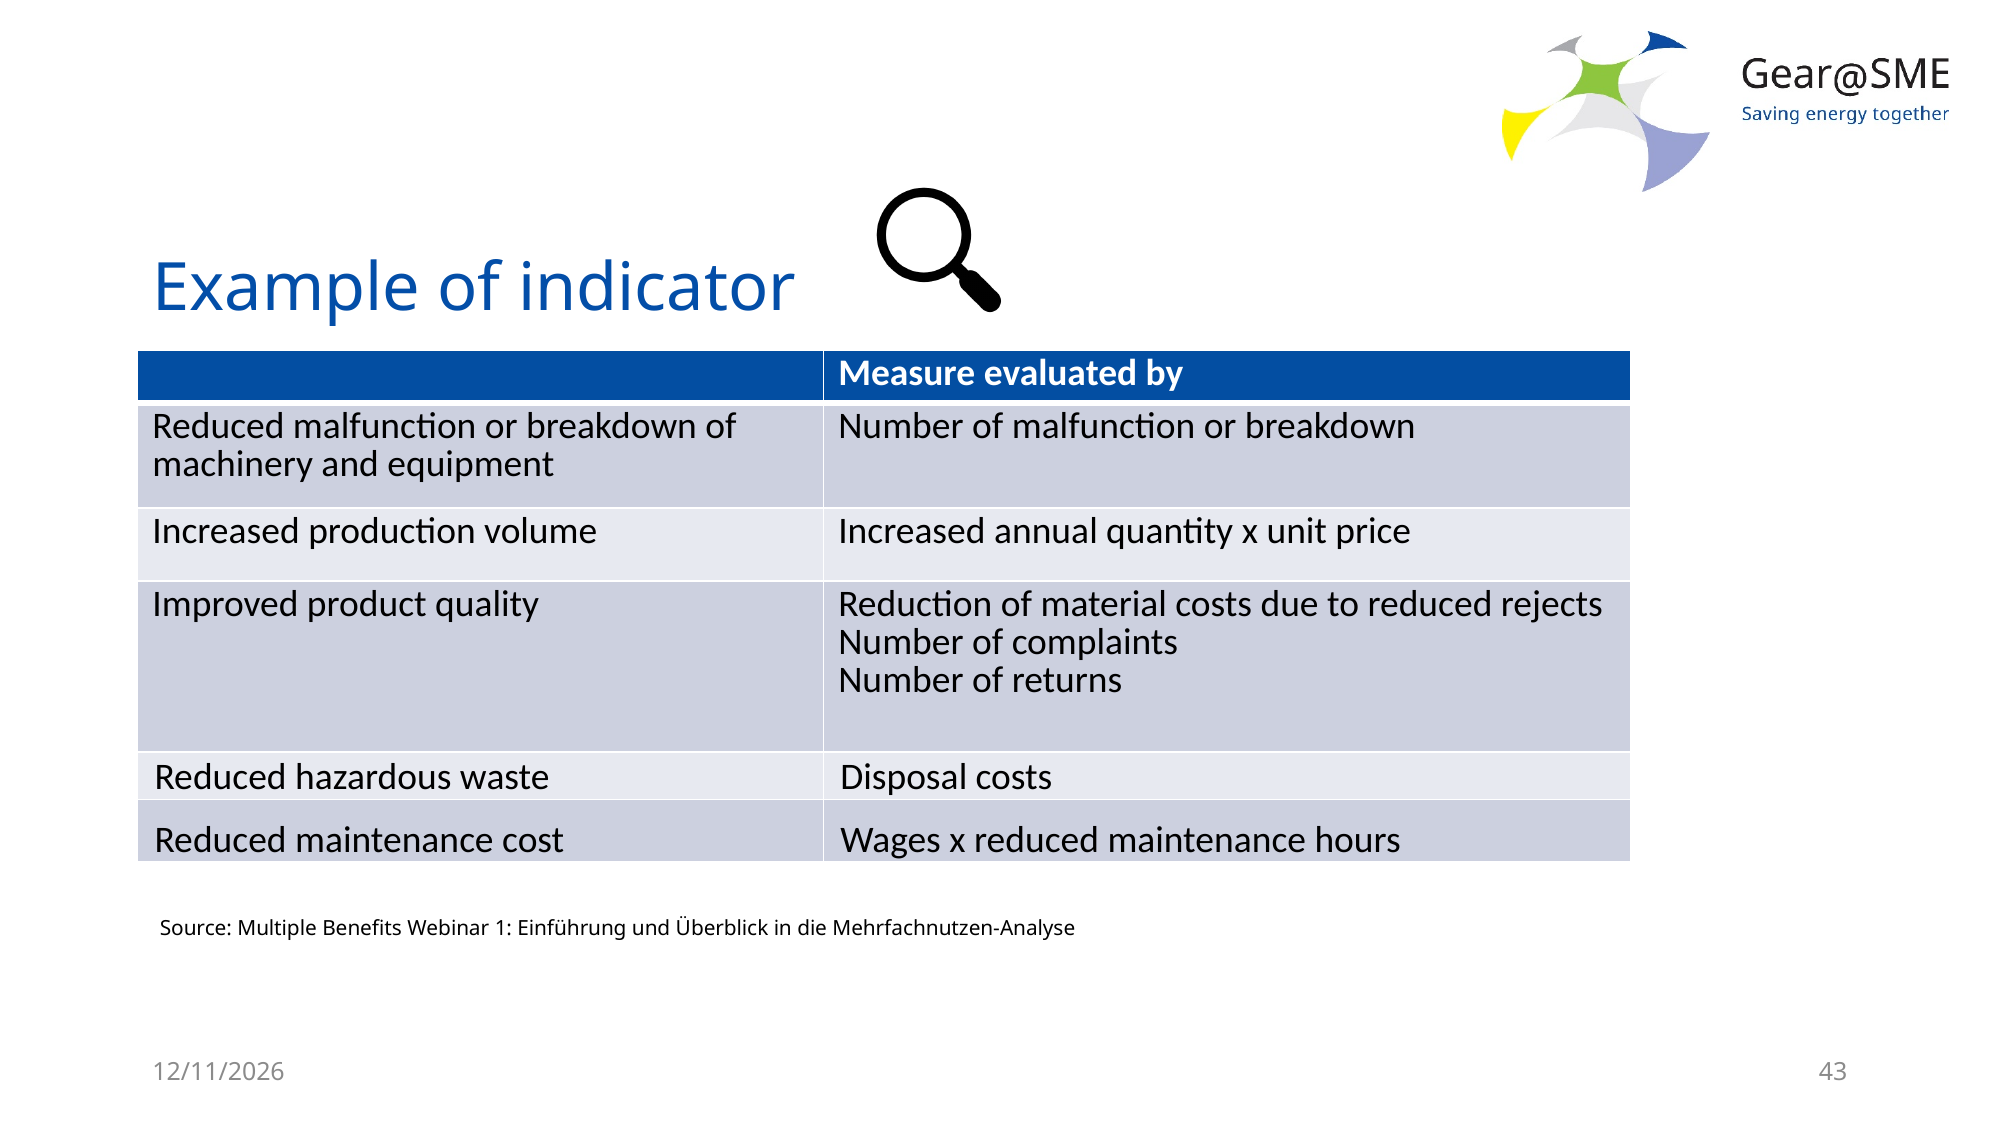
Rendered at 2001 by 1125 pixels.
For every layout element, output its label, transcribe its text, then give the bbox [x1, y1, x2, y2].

picture [1502, 31, 1949, 192]
table_cell Reduced hazardous waste [138, 753, 823, 799]
title Example of indicator [137, 242, 1863, 337]
slide_number 43 [1412, 1042, 1863, 1103]
table_header Measure evaluated by [824, 351, 1630, 400]
table_cell Number of malfunction or breakdown [824, 406, 1630, 507]
table_cell Increased annual quantity x unit price [824, 509, 1630, 580]
table_cell Wages x reduced maintenance hours [824, 800, 1630, 861]
text_box Source: Multiple Benefits Webinar 1: Einführung und Überblick in die Mehrfachnutzen-Analyse [144, 907, 1091, 948]
table_cell Improved product quality [138, 582, 823, 751]
table_cell Reduction of material costs due to reduced rejects Number of complaints Number of returns [824, 582, 1630, 751]
table_cell Disposal costs [824, 753, 1630, 799]
table_cell Reduced malfunction or breakdown of machinery and equipment [138, 406, 823, 507]
picture [863, 174, 1014, 325]
table_cell Increased production volume [138, 509, 823, 580]
table_header [138, 351, 823, 400]
table_cell Reduced maintenance cost [138, 800, 823, 861]
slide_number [137, 1042, 588, 1103]
